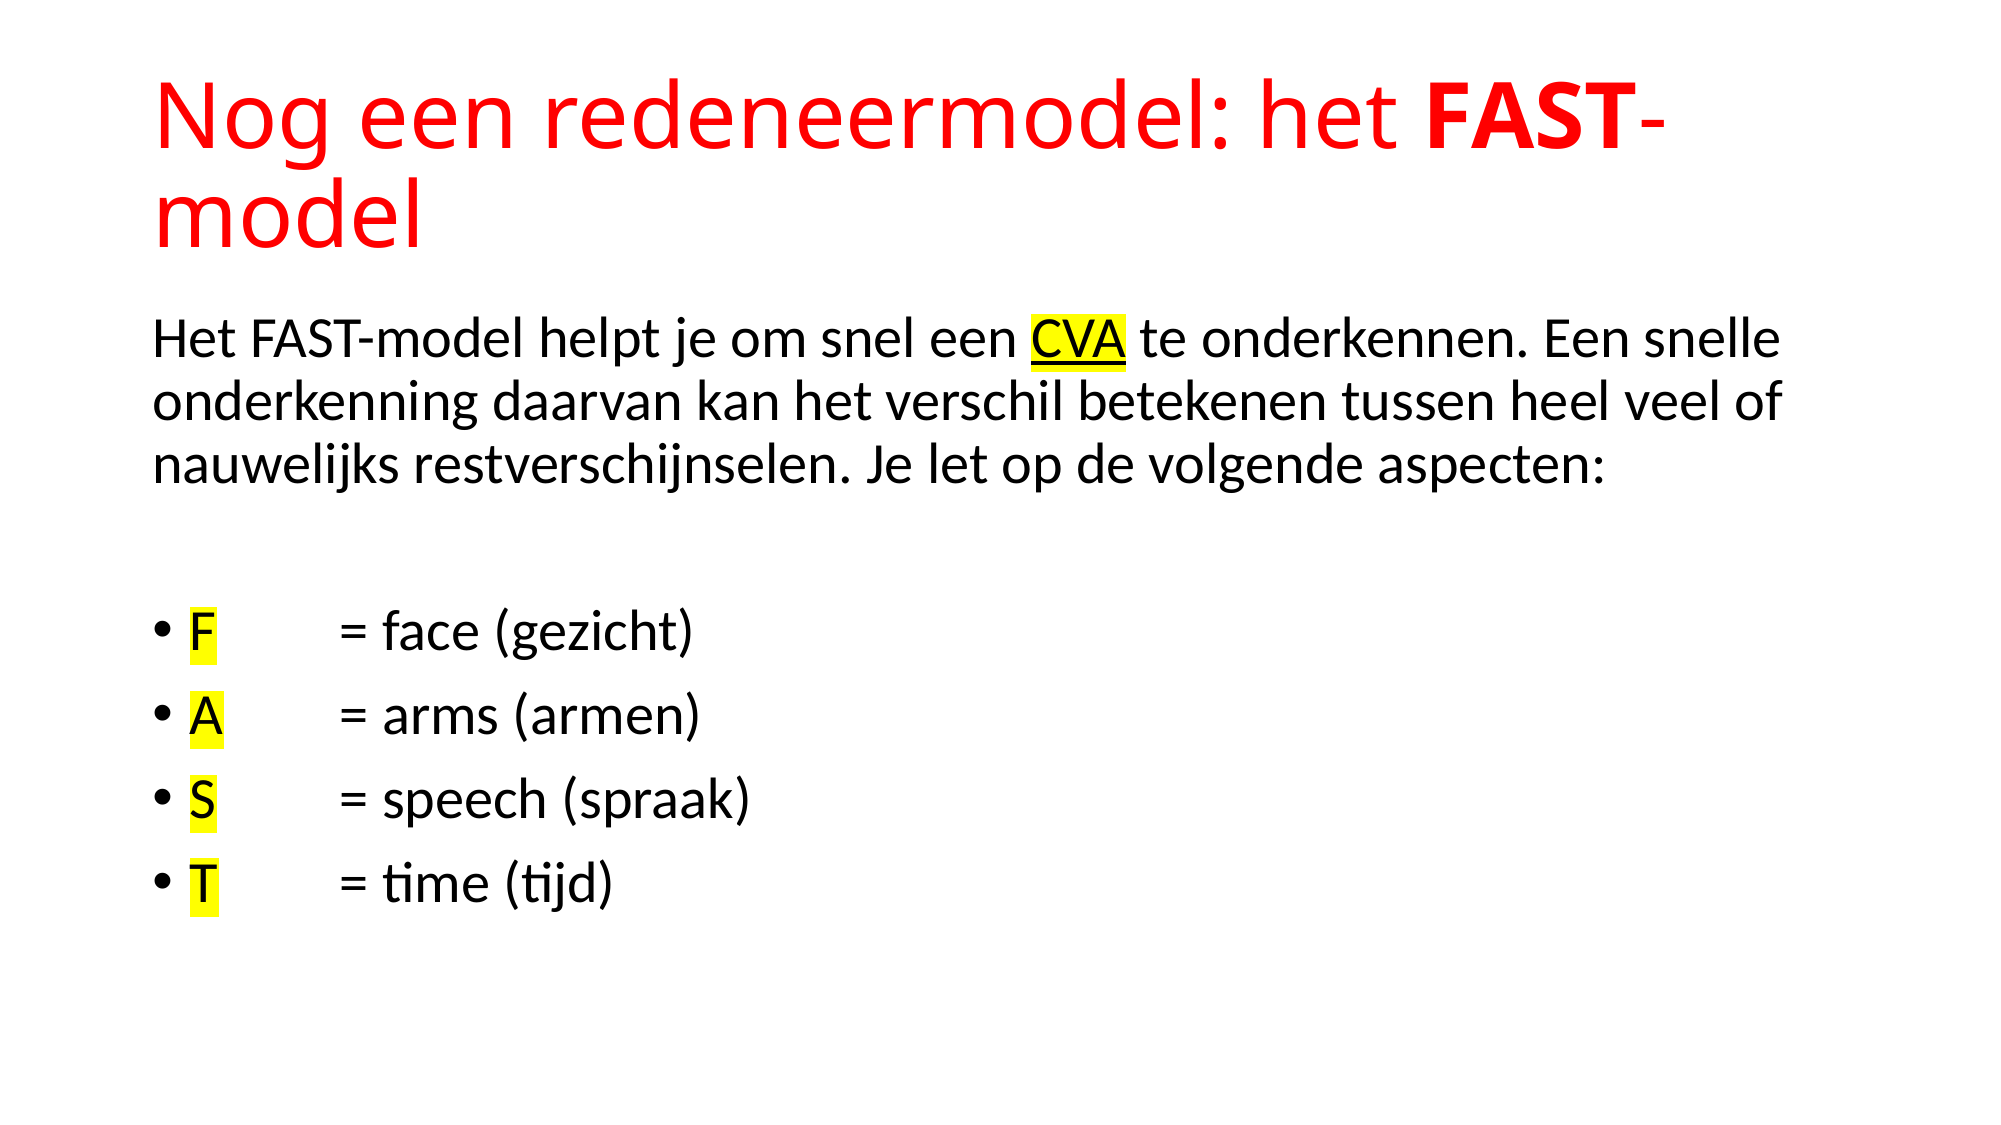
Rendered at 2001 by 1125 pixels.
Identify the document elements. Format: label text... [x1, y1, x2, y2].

list Het FAST-model helpt je om snel een CVA te onderkennen. Een snelle onderkenning daarvan kan het verschil betekenen tussen heel veel of nauwelijks restverschijnselen. Je let op de volgende aspecten: F = face (gezicht) A = arms (armen) S = speech (spraak) T = time (tijd) [137, 299, 1863, 1014]
title Nog een redeneermodel: het FAST-model [137, 59, 1863, 278]
